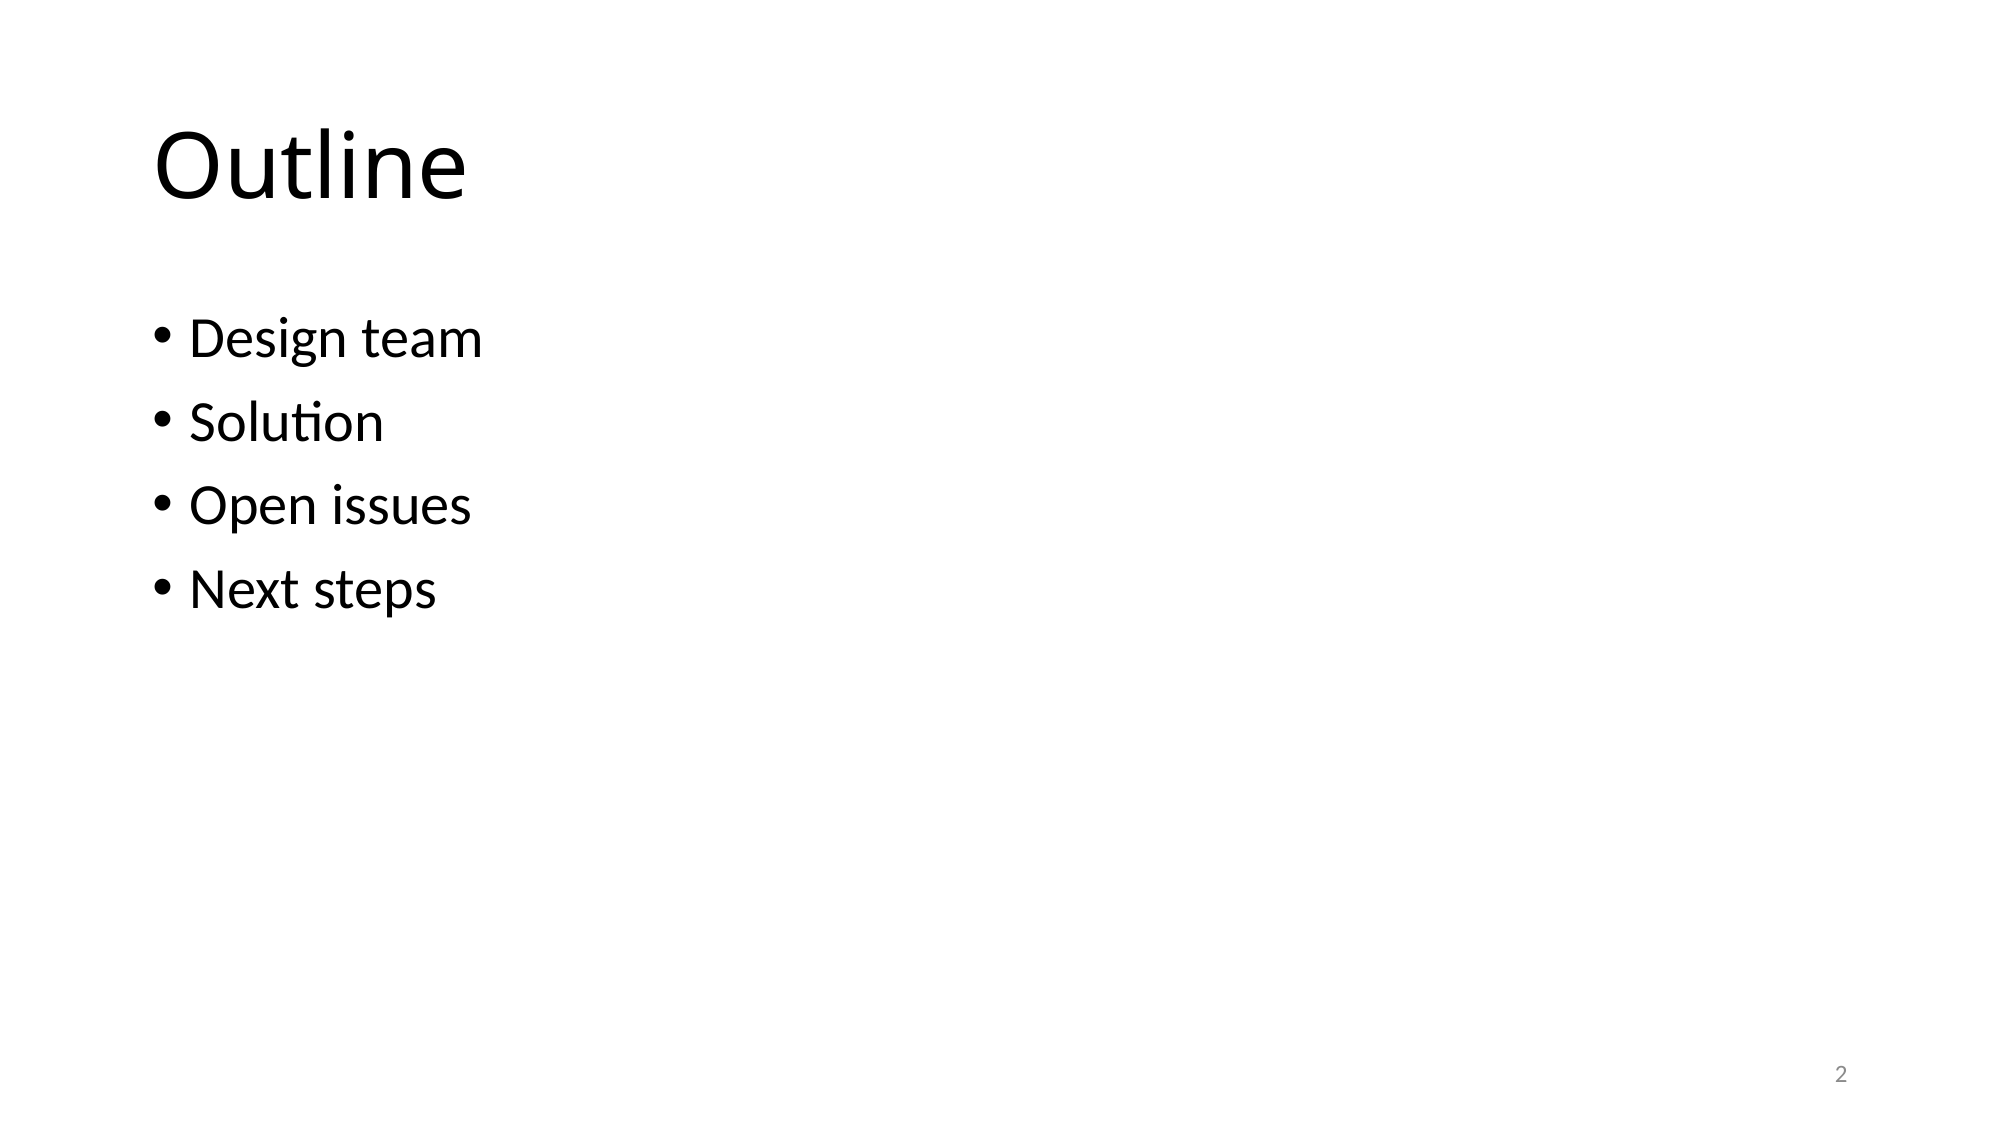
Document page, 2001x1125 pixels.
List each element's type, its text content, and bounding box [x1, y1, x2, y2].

title Outline [137, 59, 1863, 278]
slide_number 2 [1412, 1042, 1863, 1103]
list Design team Solution Open issues Next steps [137, 299, 1863, 1014]
